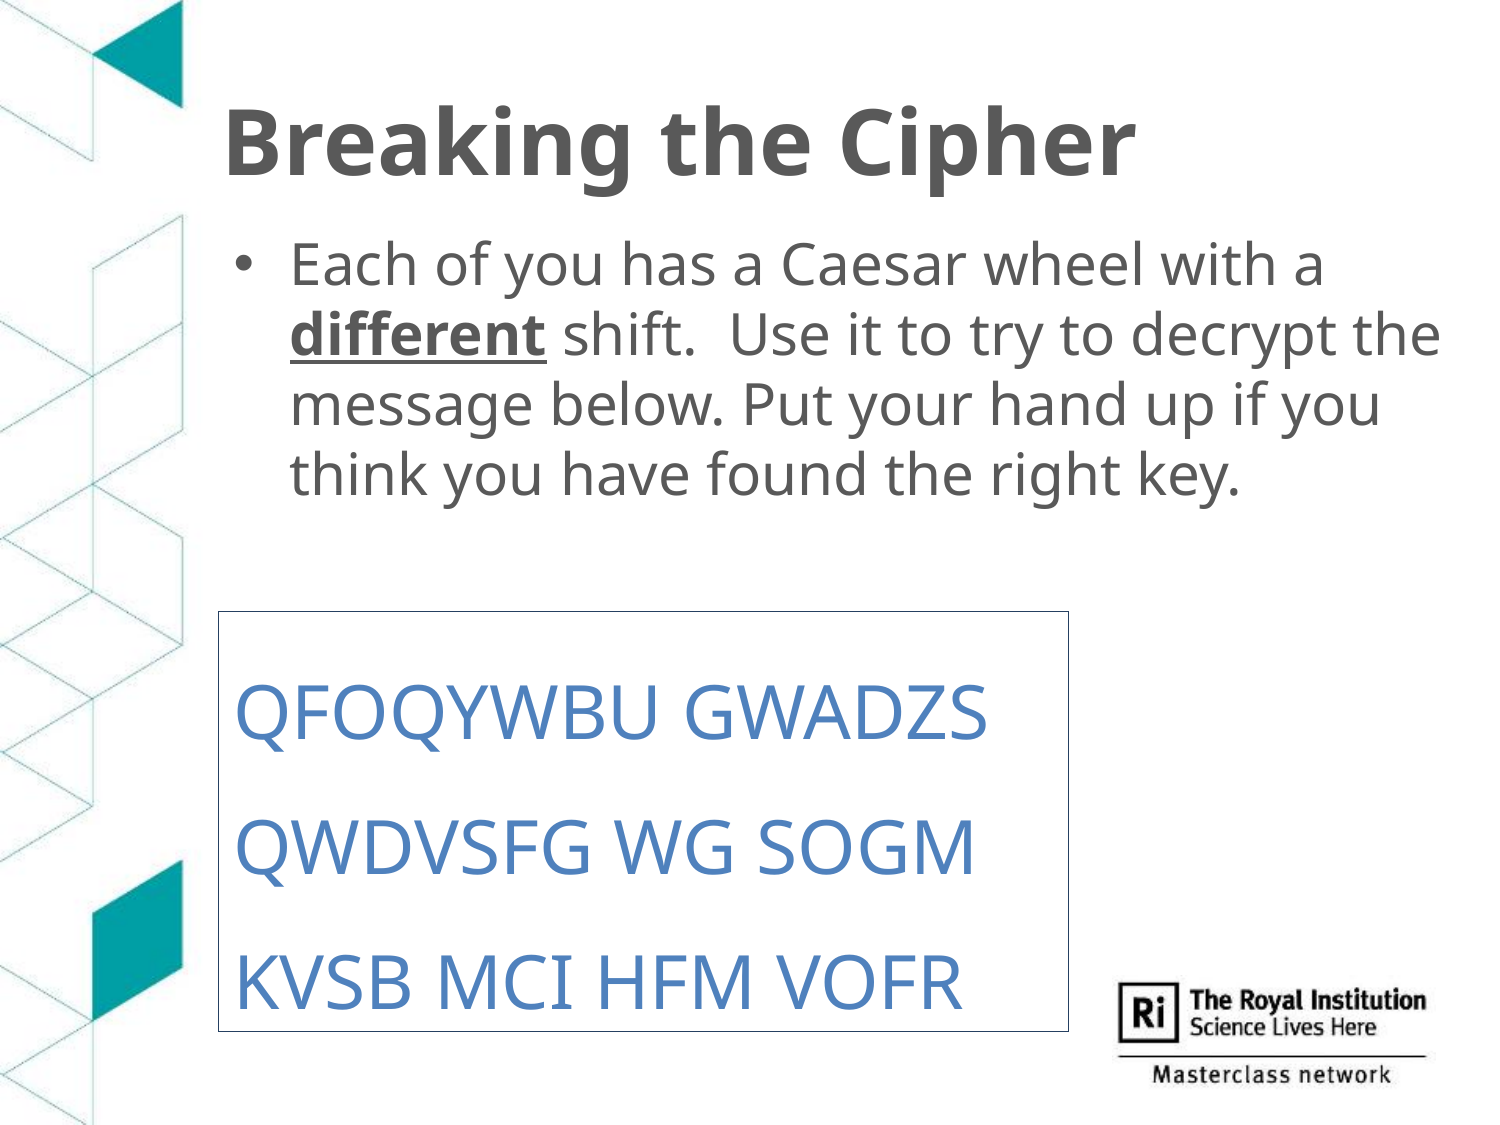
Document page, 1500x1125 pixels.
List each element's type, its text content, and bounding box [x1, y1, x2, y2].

text_box QFOQYWBU GWADZS QWDVSFG WG SOGM KVSB MCI HFM VOFR [218, 611, 1069, 1032]
picture [1112, 975, 1436, 1102]
picture [0, 0, 215, 1125]
list Each of you has a Caesar wheel with a different shift. Use it to try to decrypt the message below. Put your hand up if you think you have found the right key. [218, 219, 1459, 587]
title Breaking the Cipher [206, 45, 1306, 233]
